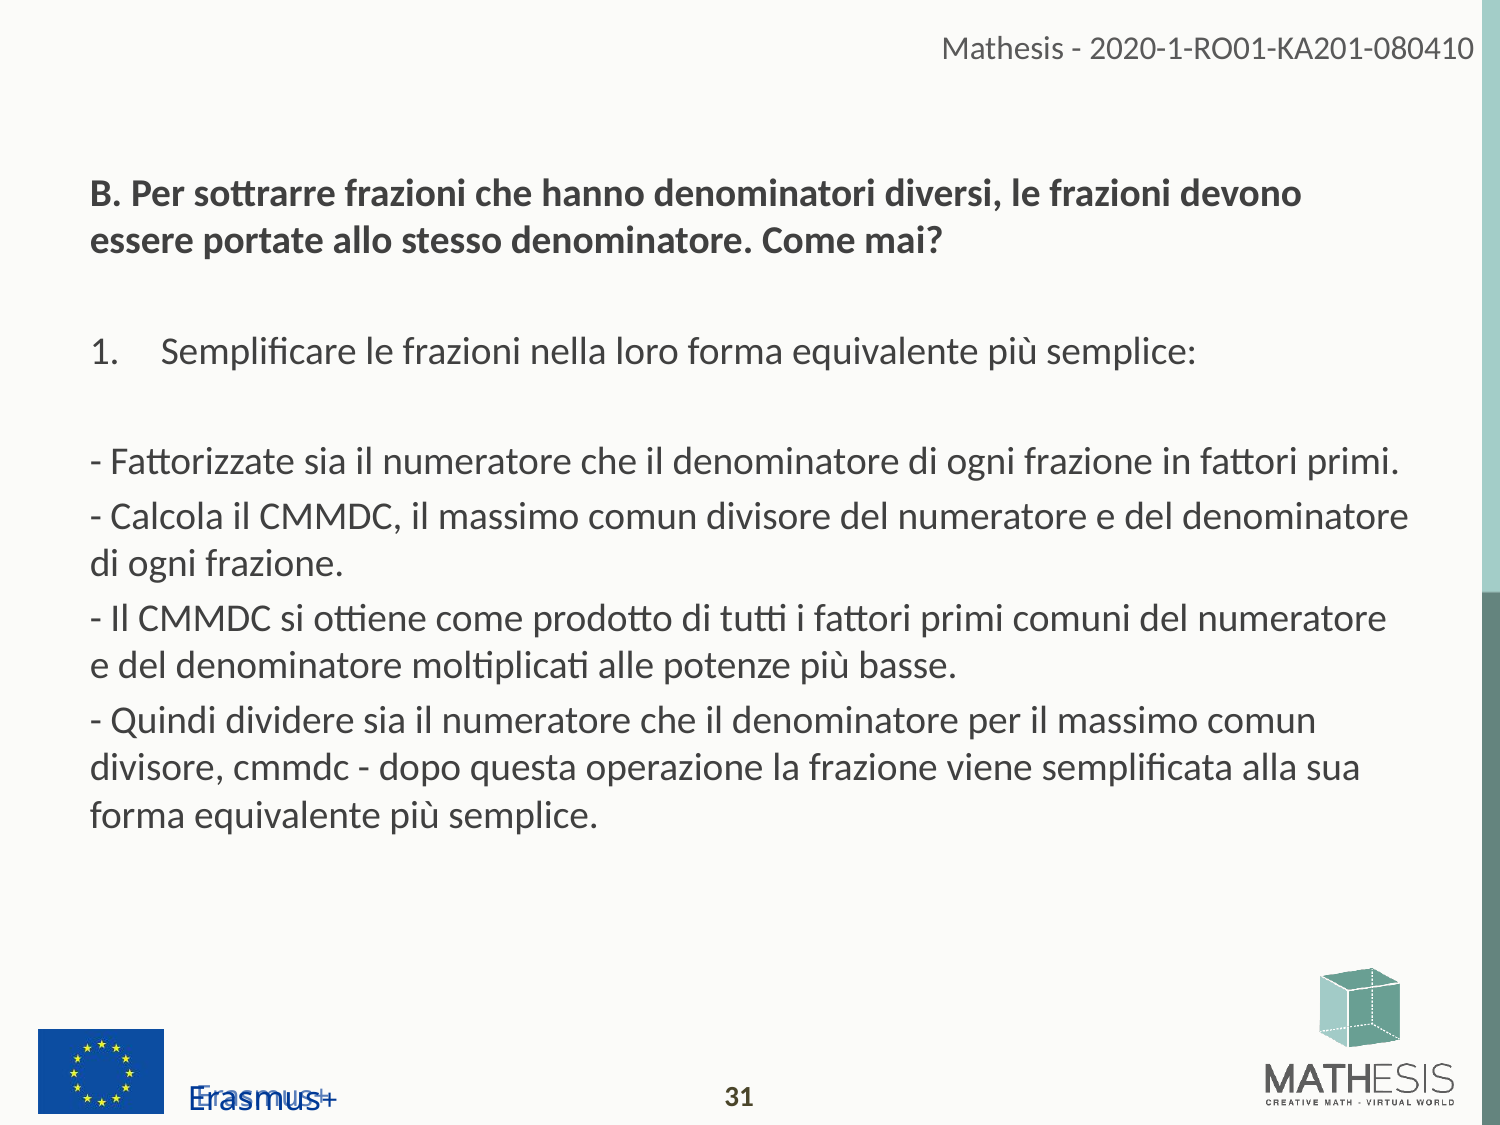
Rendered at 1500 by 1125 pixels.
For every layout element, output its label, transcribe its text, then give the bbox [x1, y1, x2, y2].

list B. Per sottrarre frazioni che hanno denominatori diversi, le frazioni devono essere portate allo stesso denominatore. Come mai? Semplificare le frazioni nella loro forma equivalente più semplice: - Fattorizzate sia il numeratore che il denominatore di ogni frazione in fattori primi. - Calcola il CMMDC, il massimo comun divisore del numeratore e del denominatore di ogni frazione. - Il CMMDC si ottiene come prodotto di tutti i fattori primi comuni del numeratore e del denominatore moltiplicati alle potenze più basse. - Quindi dividere sia il numeratore che il denominatore per il massimo comun divisore, cmmdc - dopo questa operazione la frazione viene semplificata alla sua forma equivalente più semplice. [75, 160, 1425, 903]
picture [38, 1029, 164, 1114]
